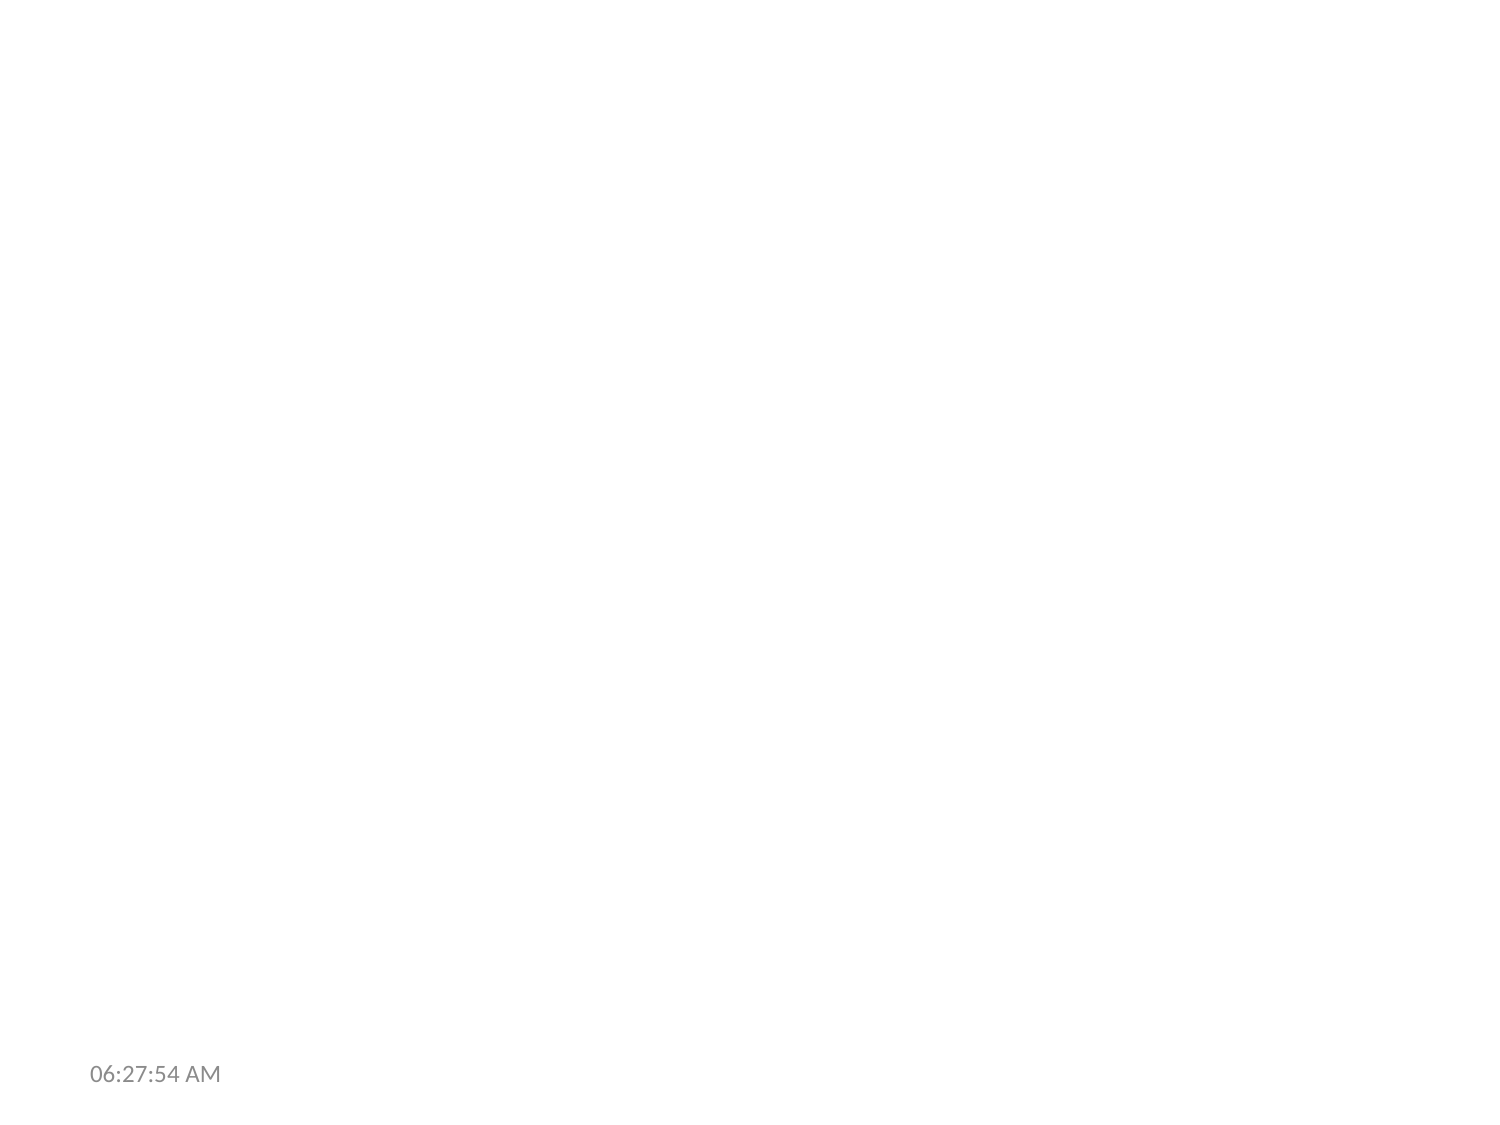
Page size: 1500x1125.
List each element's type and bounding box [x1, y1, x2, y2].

slide_number [75, 1042, 425, 1103]
